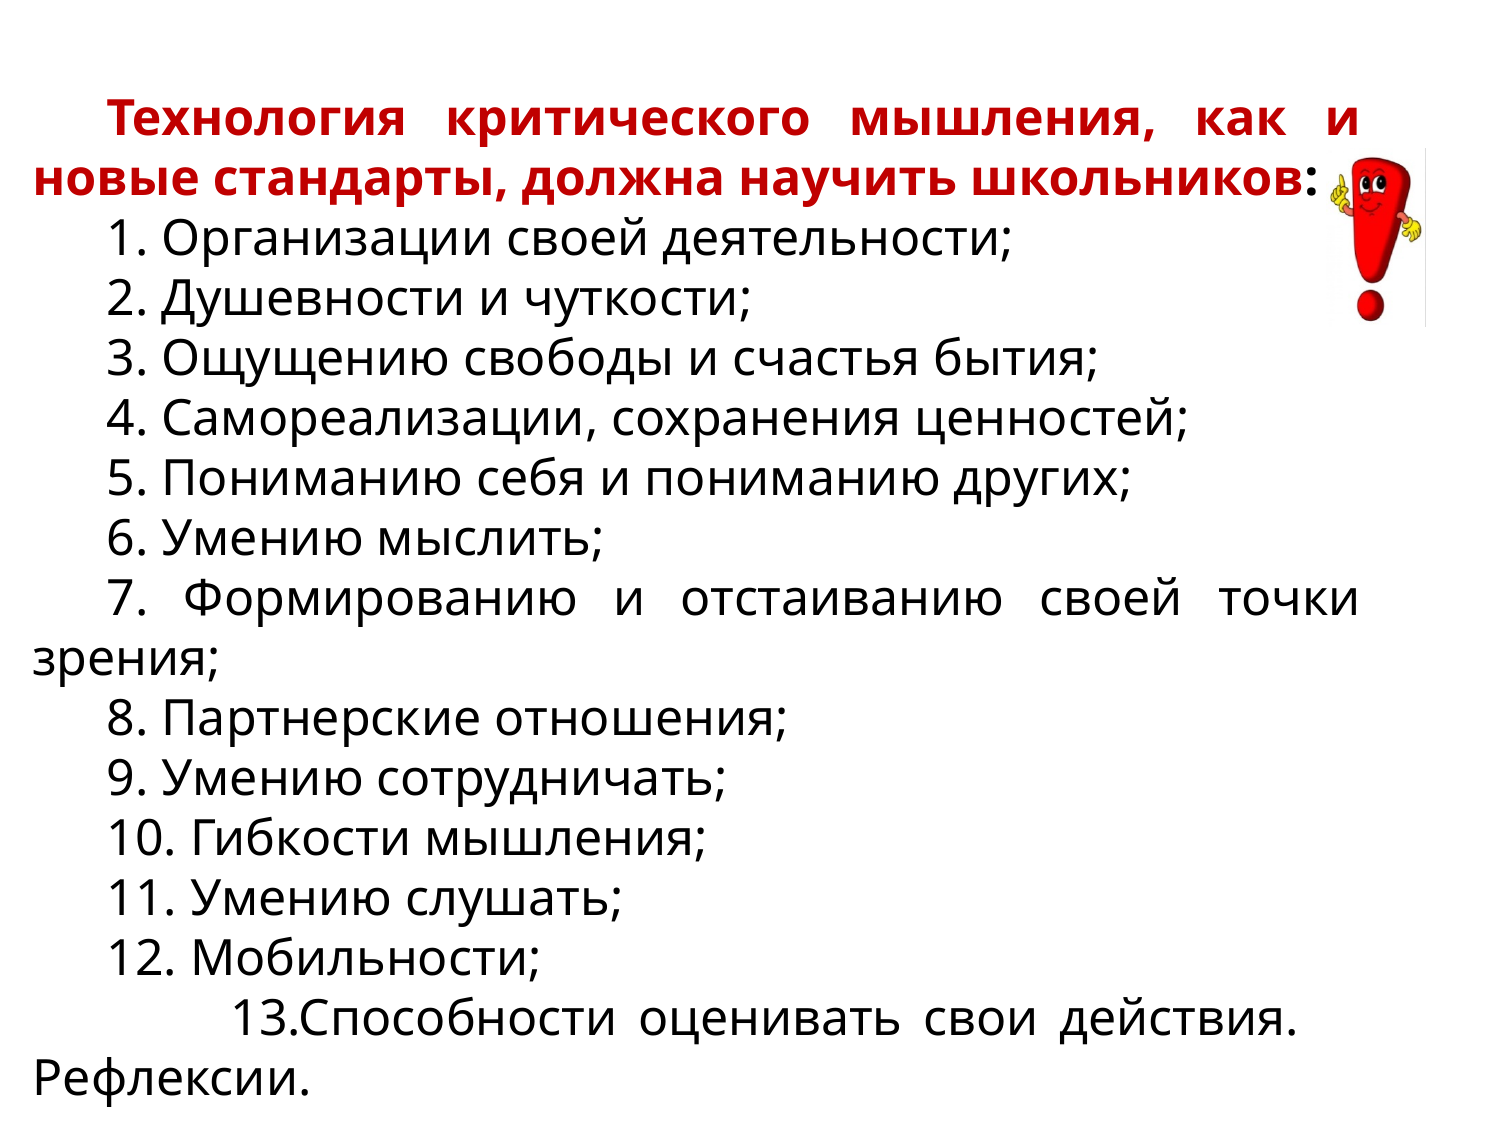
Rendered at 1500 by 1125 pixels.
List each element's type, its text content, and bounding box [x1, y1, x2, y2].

picture [1326, 148, 1426, 327]
text_box Технология критического мышления, как и новые стандарты, должна научить школьников: 1. Организации своей деятельности; 2. Душевности и чуткости; 3. Ощущению свободы и счастья бытия; 4. Самореализации, сохранения ценностей; 5. Пониманию себя и пониманию других; 6. Умению мыслить; 7. Формированию и отстаиванию своей точки зрения; 8. Партнерские отношения; 9. Умению сотрудничать; 10. Гибкости мышления; 11. Умению слушать; 12. Мобильности; 13.Способности оценивать свои действия. Рефлексии. [17, 77, 1376, 1113]
